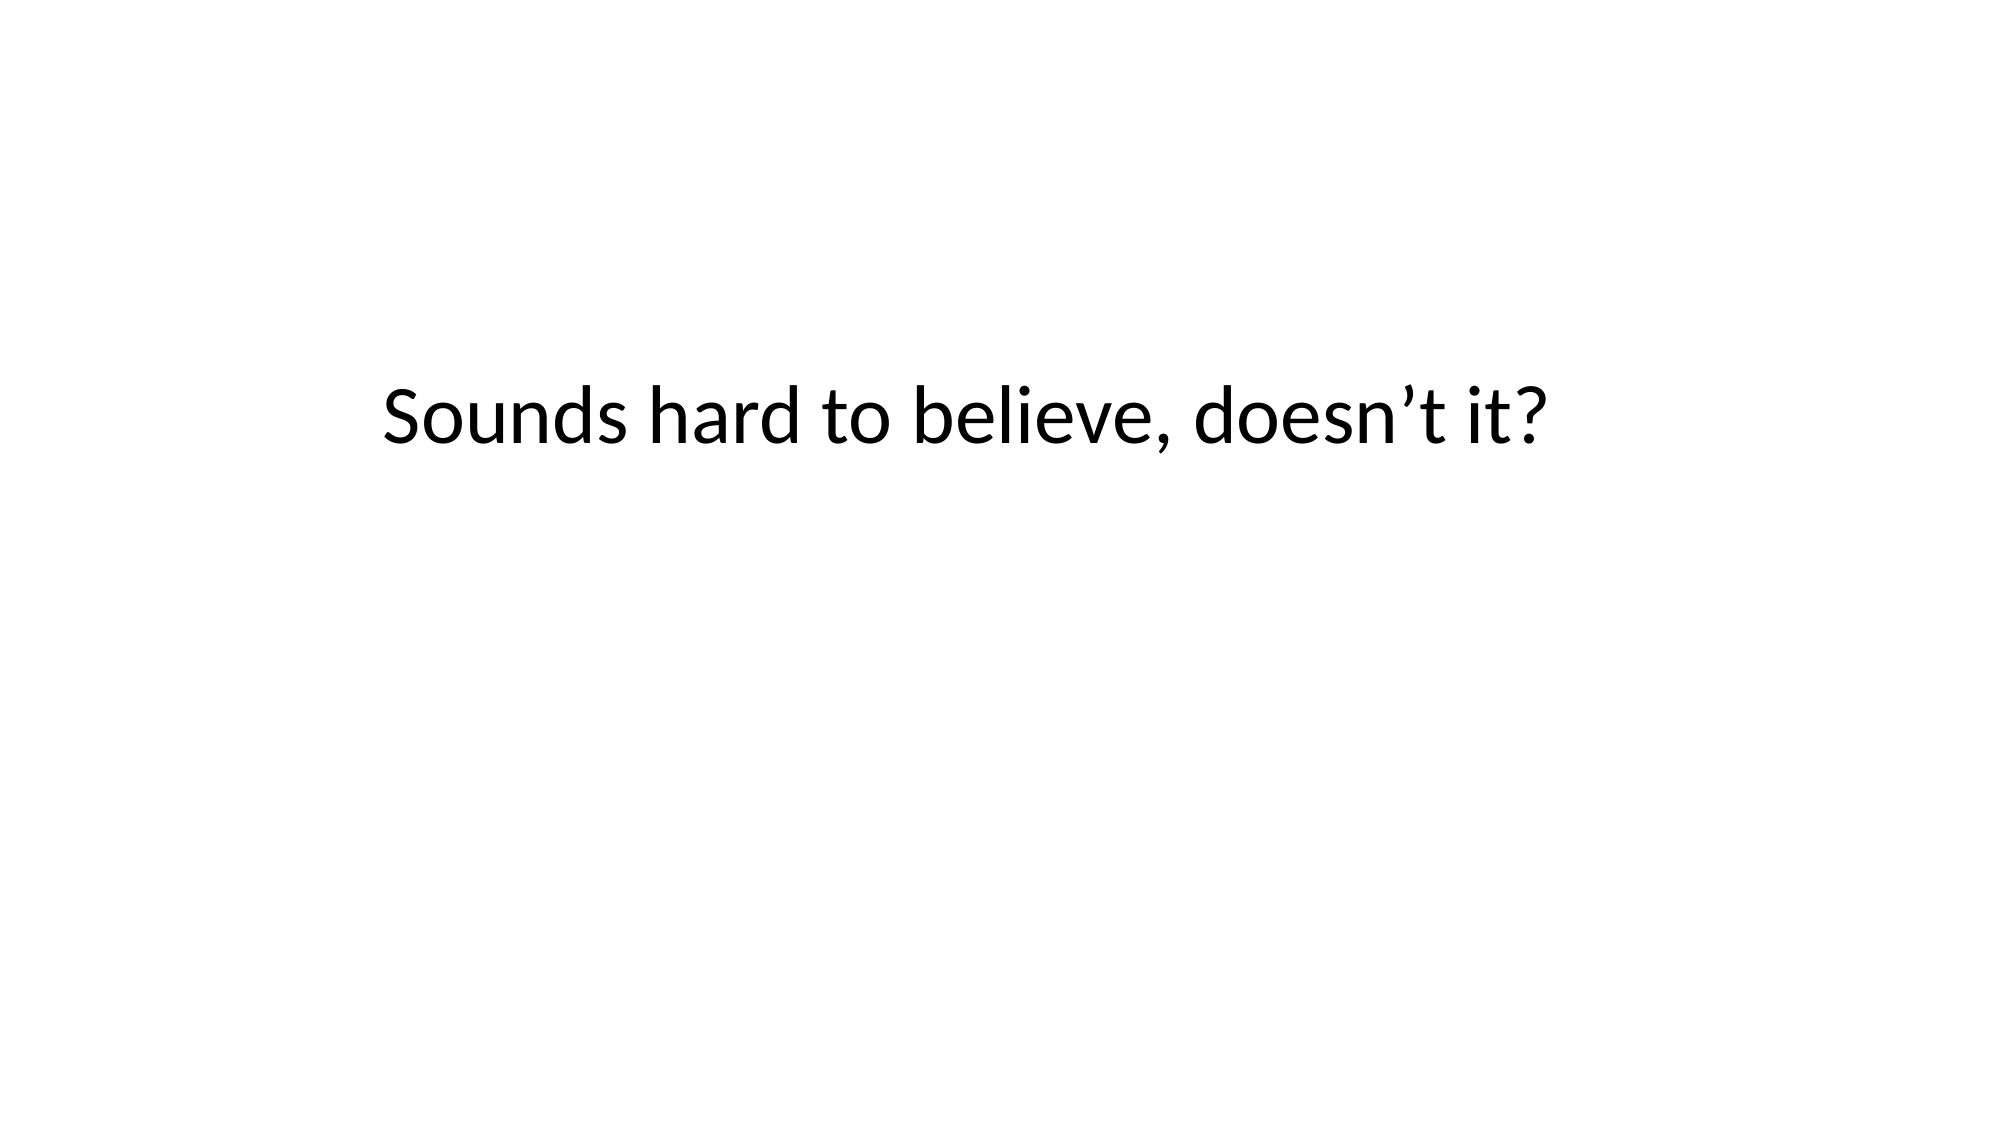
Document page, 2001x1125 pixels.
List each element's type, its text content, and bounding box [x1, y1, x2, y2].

text_box Sounds hard to believe, doesn’t it? [261, 352, 1674, 468]
